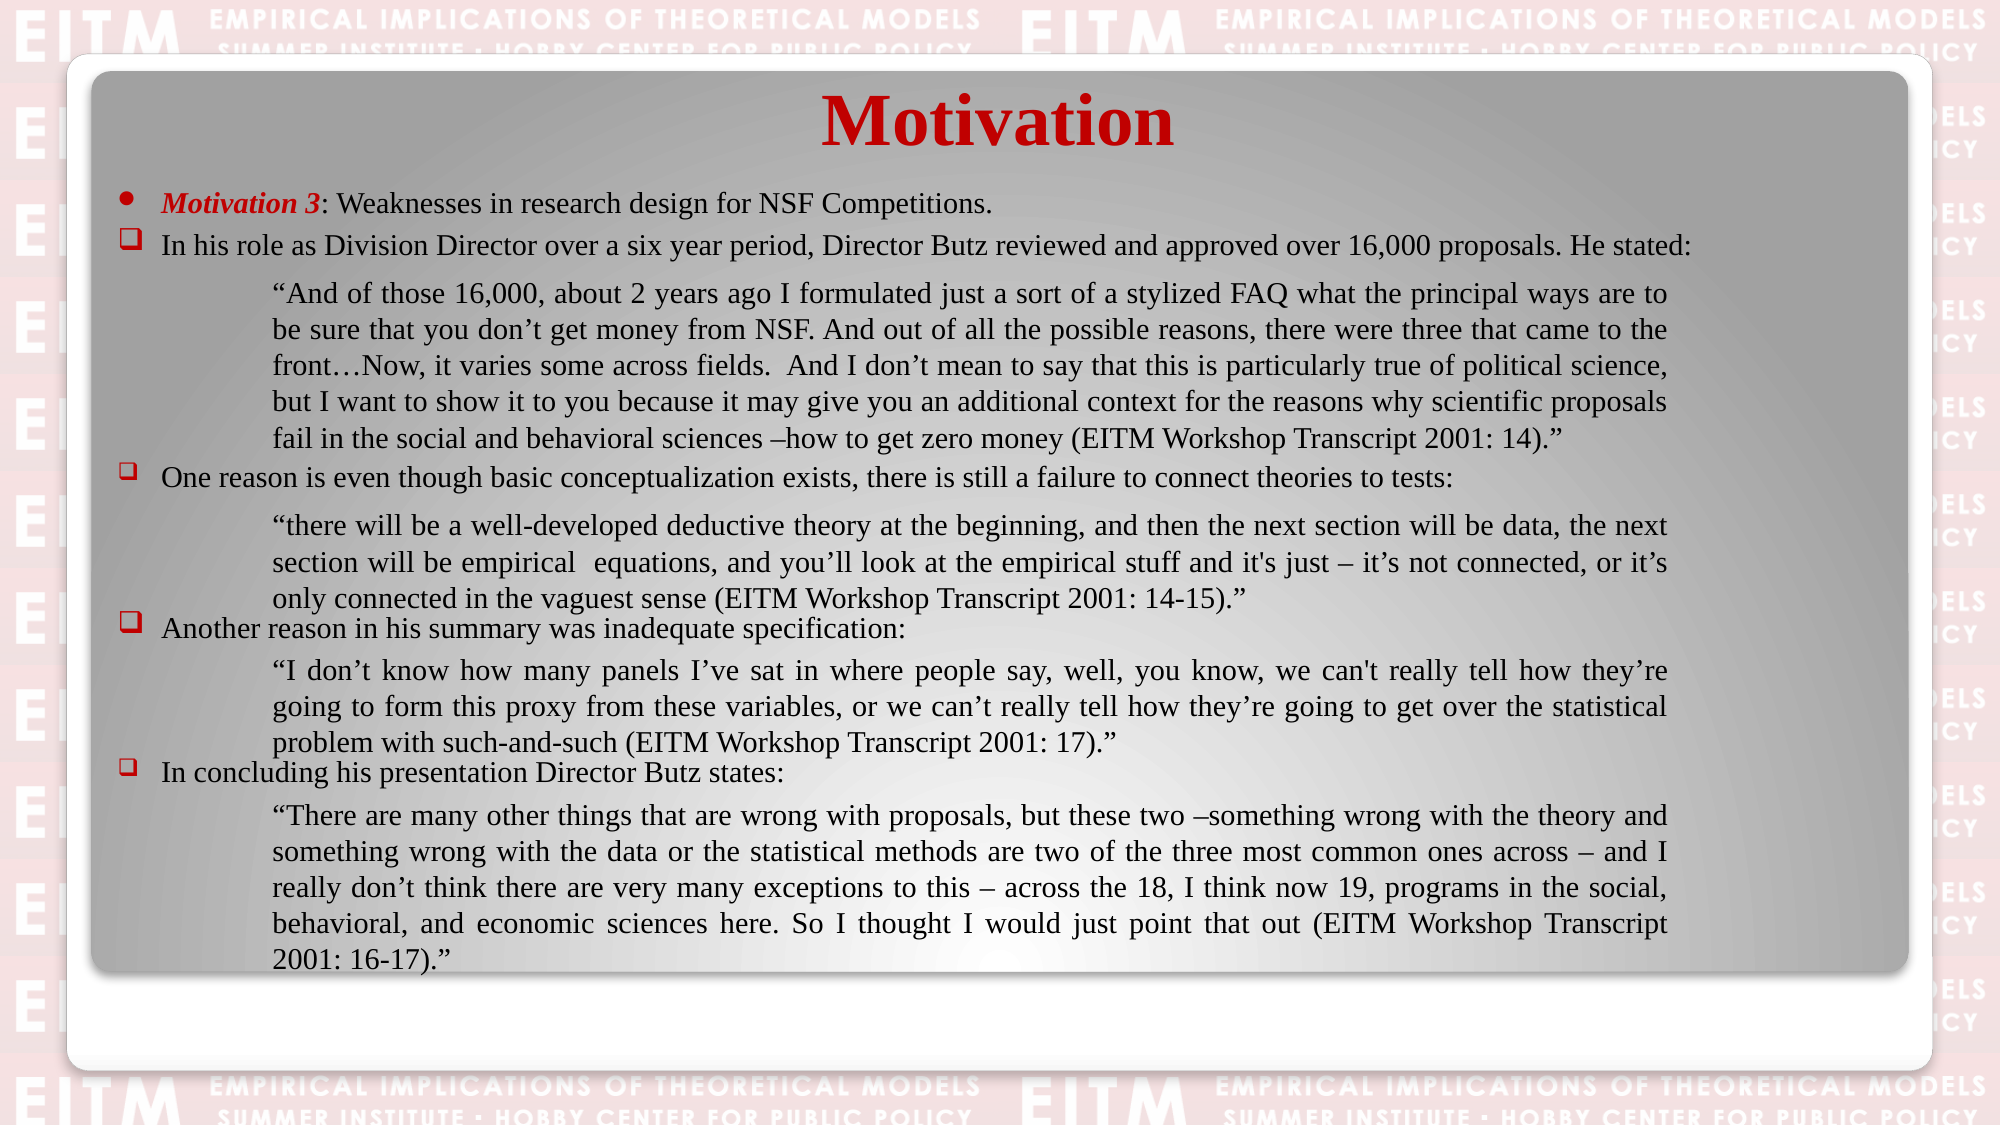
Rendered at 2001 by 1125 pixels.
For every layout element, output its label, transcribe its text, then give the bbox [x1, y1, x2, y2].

title Motivation [103, 10, 1894, 168]
text_box “there will be a well‑developed deductive theory at the beginning, and then the next section will be data, the next section will be empirical equations, and you’ll look at the empirical stuff and it's just – it’s not connected, or it’s only connected in the vaguest sense (EITM Workshop Transcript 2001: 14-15).” [257, 498, 1685, 622]
text_box “And of those 16,000, about 2 years ago I formulated just a sort of a stylized FAQ what the principal ways are to be sure that you don’t get money from NSF. And out of all the possible reasons, there were three that came to the front…Now, it varies some across fields. And I don’t mean to say that this is particularly true of political science, but I want to show it to you because it may give you an additional context for the reasons why scientific proposals fail in the social and behavioral sciences –how to get zero money (EITM Workshop Transcript 2001: 14).” [257, 265, 1685, 462]
list Motivation 3: Weaknesses in research design for NSF Competitions. In his role as Division Director over a six year period, Director Butz reviewed and approved over 16,000 proposals. He stated: One reason is even though basic conceptualization exists, there is still a failure to connect theories to tests: Another reason in his summary was inadequate specification: In concluding his presentation Director Butz states: [87, 168, 1910, 987]
text_box “I don’t know how many panels I’ve sat in where people say, well, you know, we can't really tell how they’re going to form this proxy from these variables, or we can’t really tell how they’re going to get over the statistical problem with such‑and‑such (EITM Workshop Transcript 2001: 17).” [257, 642, 1685, 767]
text_box “There are many other things that are wrong with proposals, but these two –something wrong with the theory and something wrong with the data or the statistical methods are two of the three most common ones across – and I really don’t think there are very many exceptions to this – across the 18, I think now 19, programs in the social, behavioral, and economic sciences here. So I thought I would just point that out (EITM Workshop Transcript 2001: 16-17).” [257, 787, 1685, 984]
